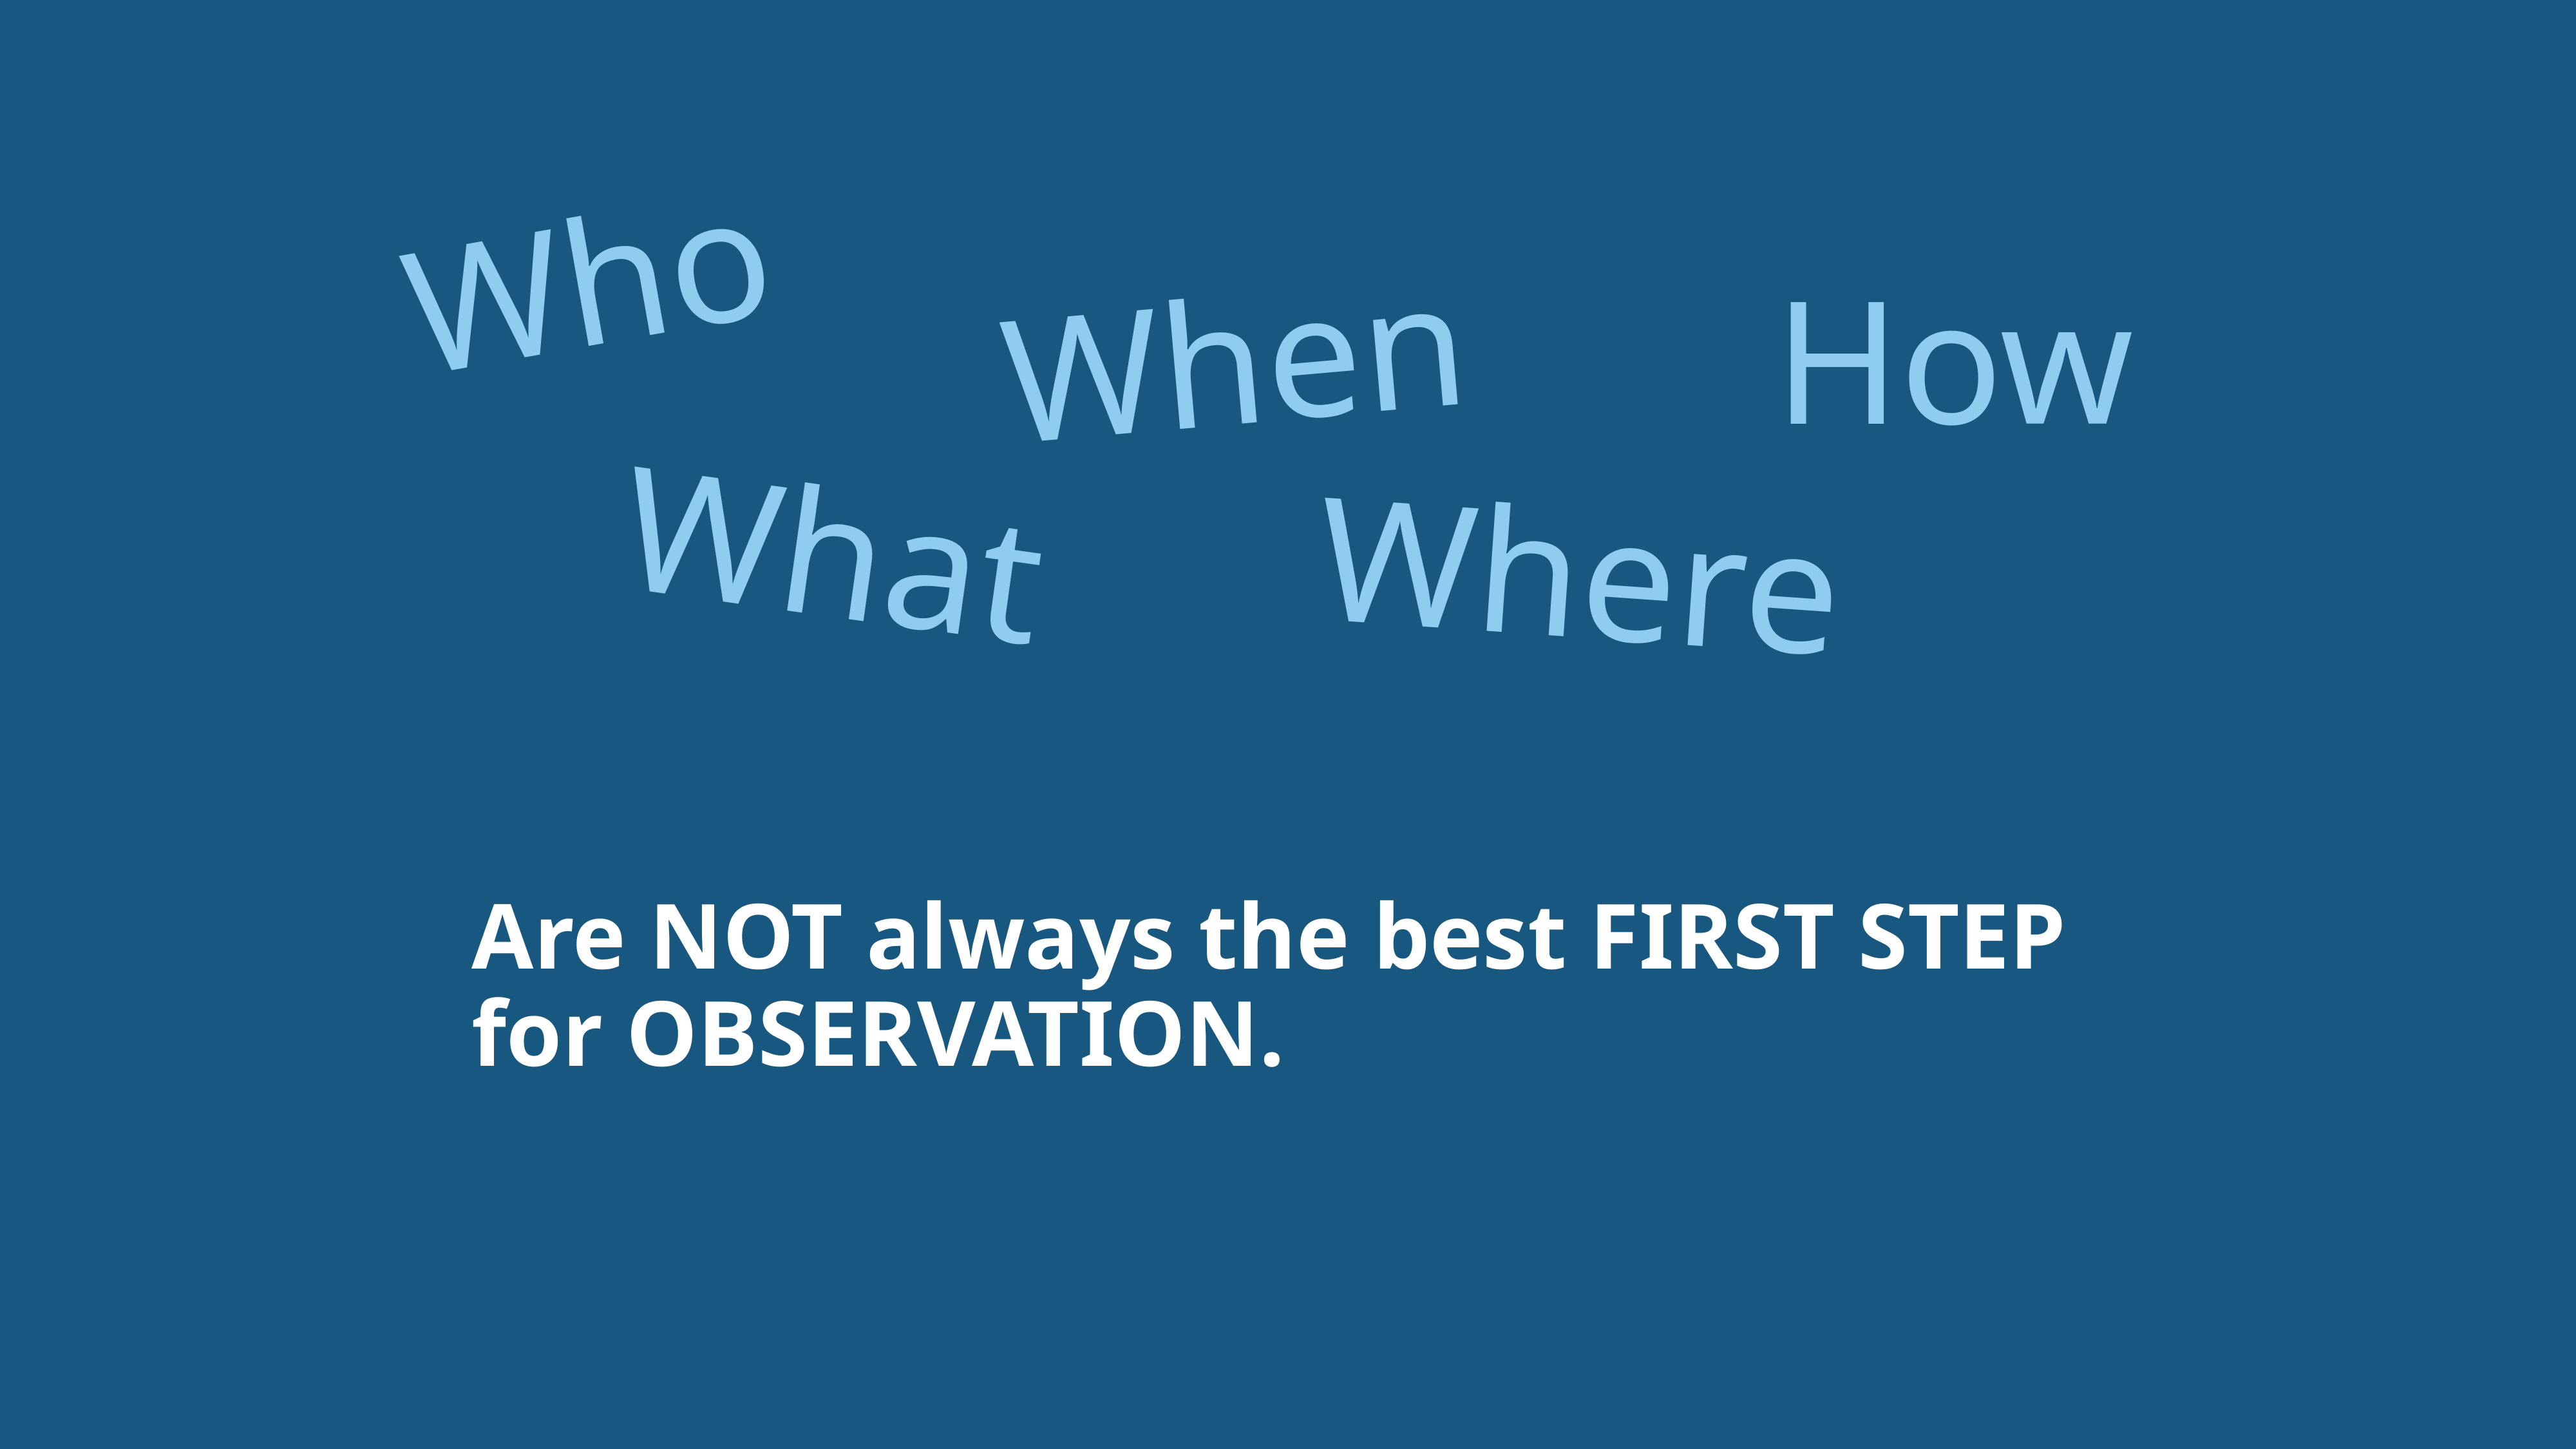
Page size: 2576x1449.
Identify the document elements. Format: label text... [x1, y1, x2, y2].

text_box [360, 133, 2168, 725]
text_box Are NOT always the best first step for OBSERVATION. [466, 886, 2110, 1091]
